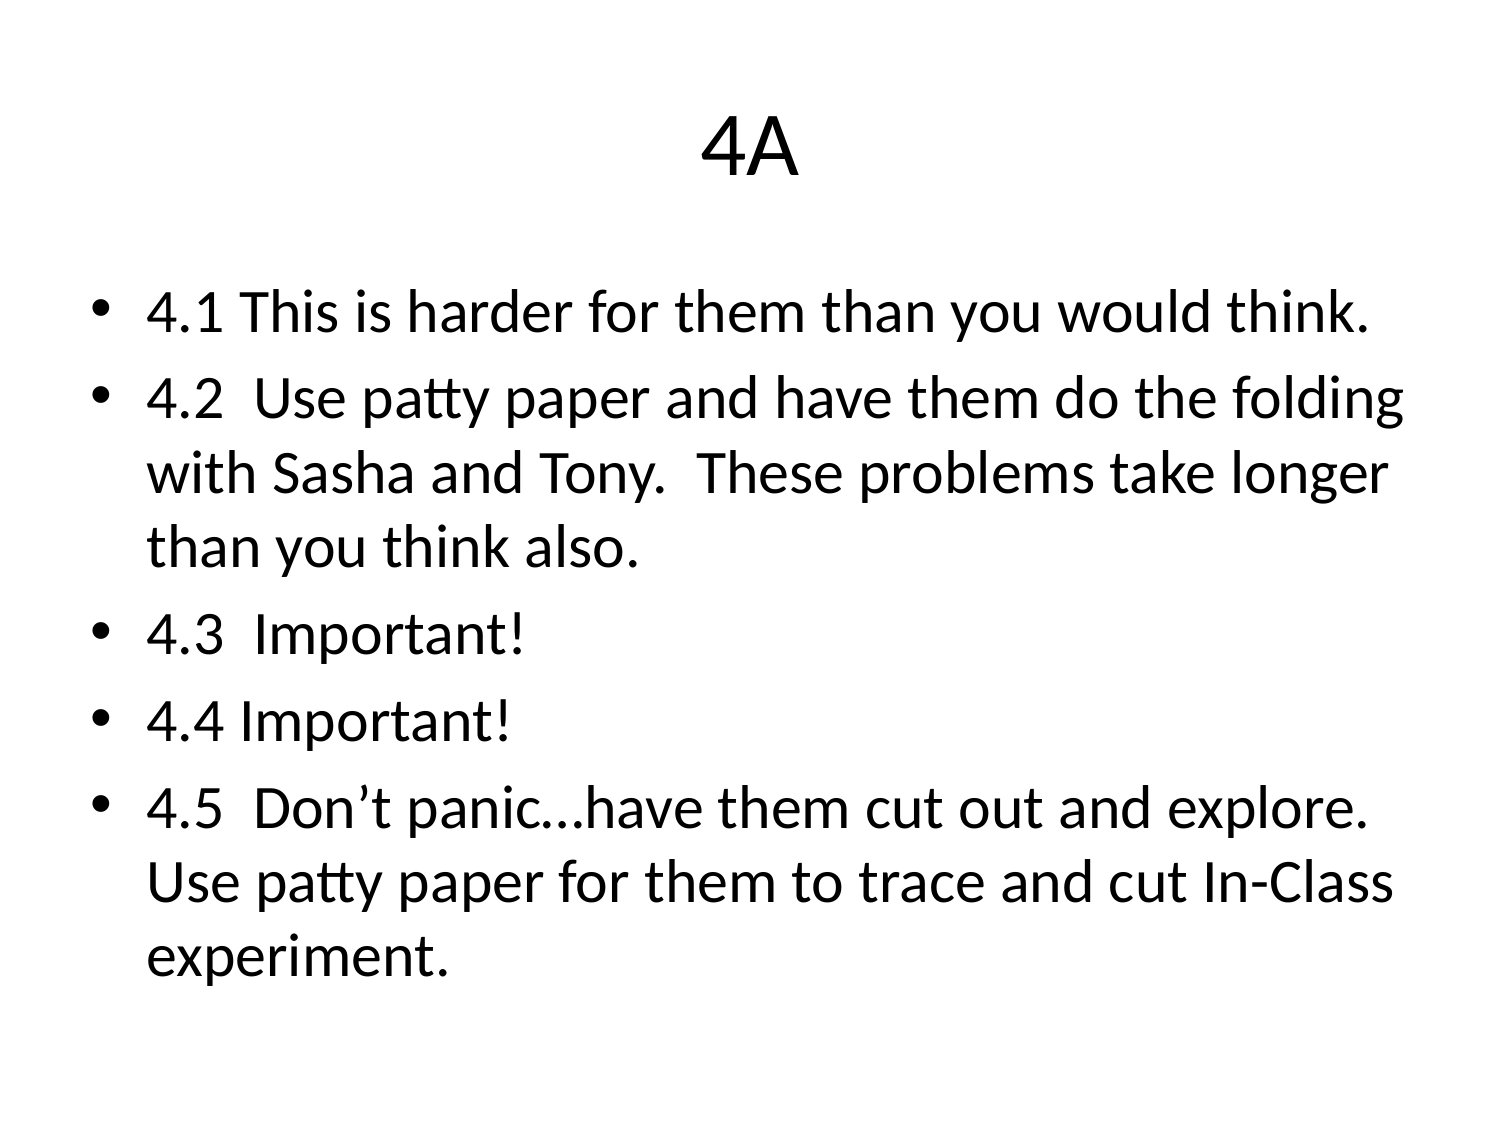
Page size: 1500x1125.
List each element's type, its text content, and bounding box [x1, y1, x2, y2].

list 4.1 This is harder for them than you would think. 4.2 Use patty paper and have them do the folding with Sasha and Tony. These problems take longer than you think also. 4.3 Important! 4.4 Important! 4.5 Don’t panic…have them cut out and explore. Use patty paper for them to trace and cut In-Class experiment. [75, 262, 1425, 1005]
title 4A [75, 45, 1425, 233]
